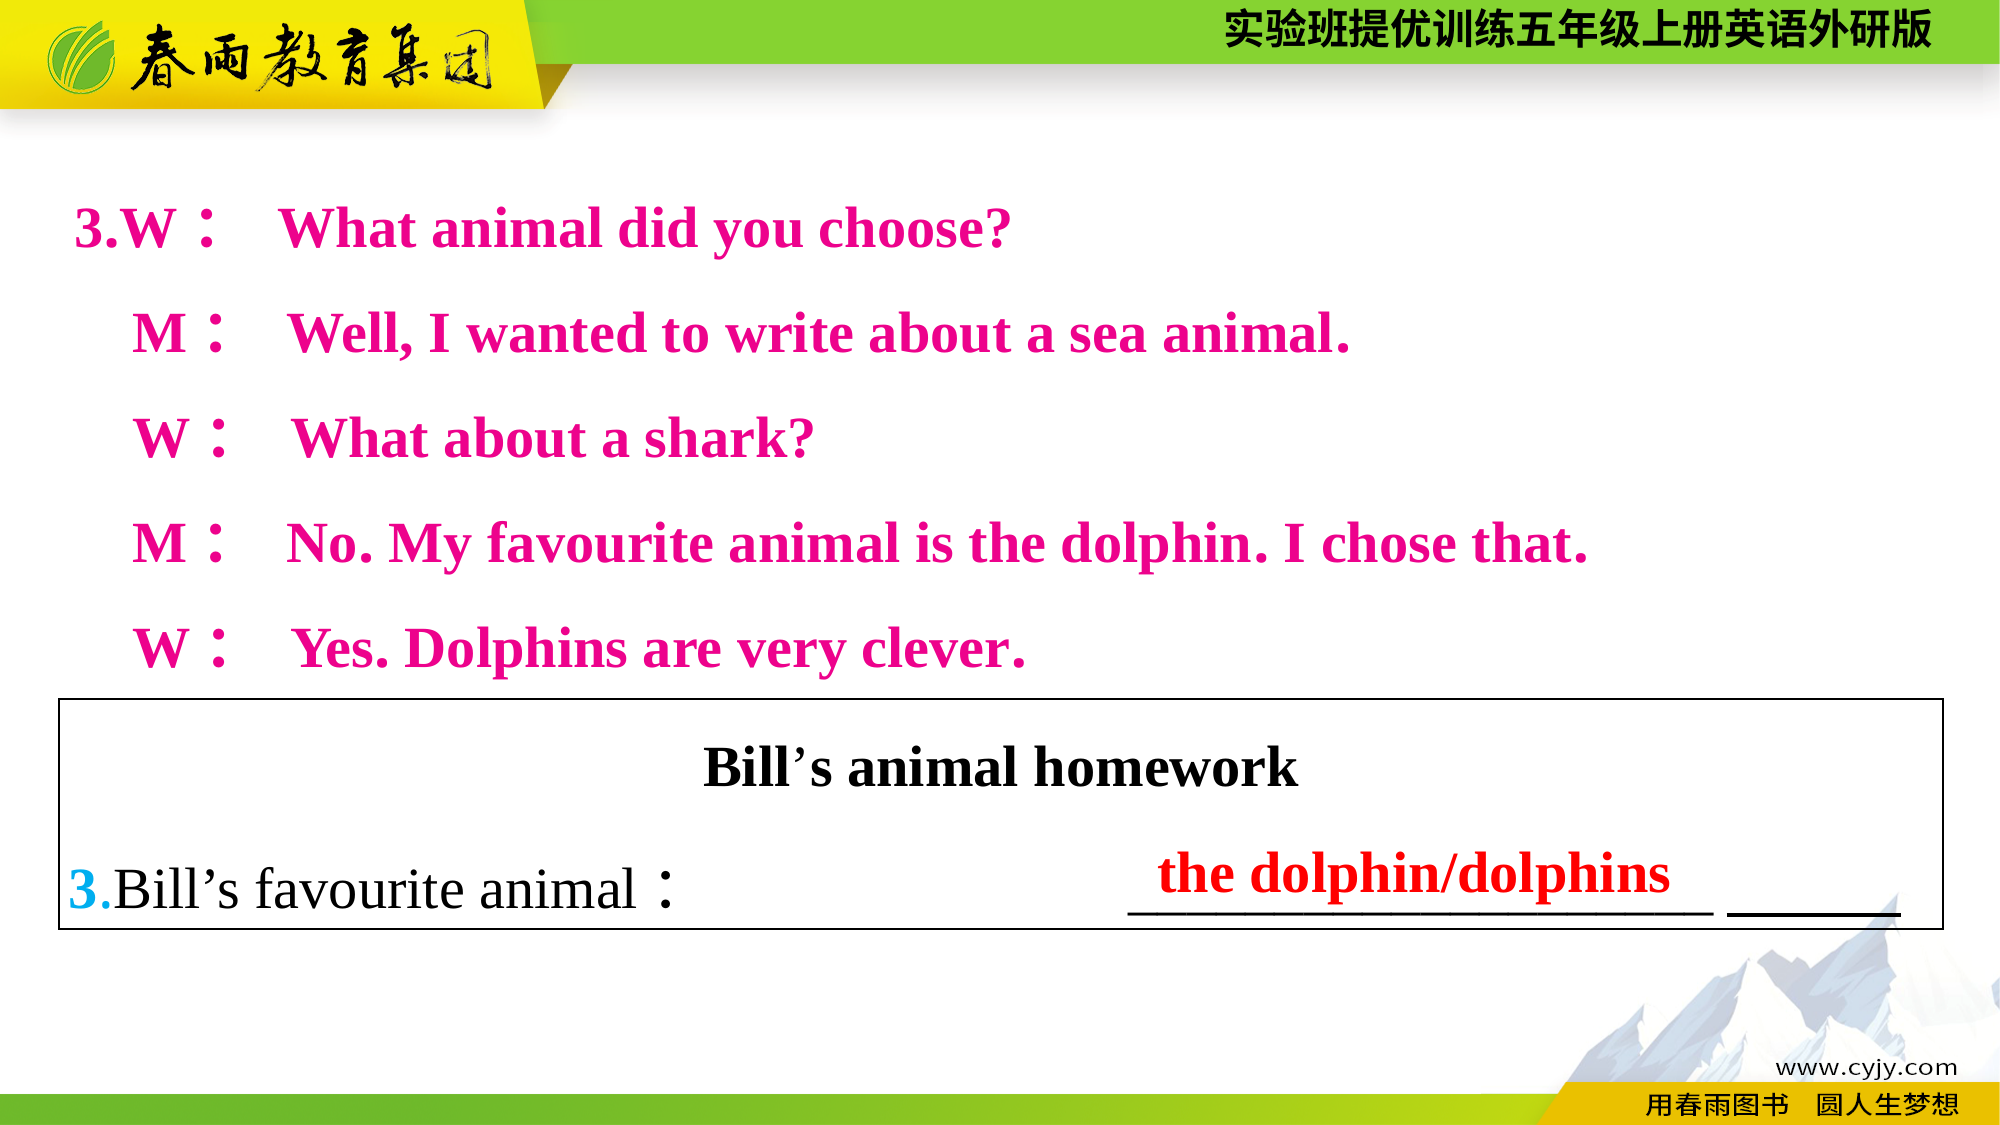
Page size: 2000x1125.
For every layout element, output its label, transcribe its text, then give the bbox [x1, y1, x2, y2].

list 3.W： What animal did you choose? M： Well, I wanted to write about a sea animal. W： What about a shark? M： No. My favourite animal is the dolphin. I chose that. W： Yes. Dolphins are very clever. [59, 147, 1944, 693]
text_box the dolphin/dolphins [1142, 826, 1688, 912]
table_header Bill’s animal homework 3.Bill’s favourite animal： ____________________ [60, 700, 1942, 928]
picture [0, 0, 2000, 1125]
